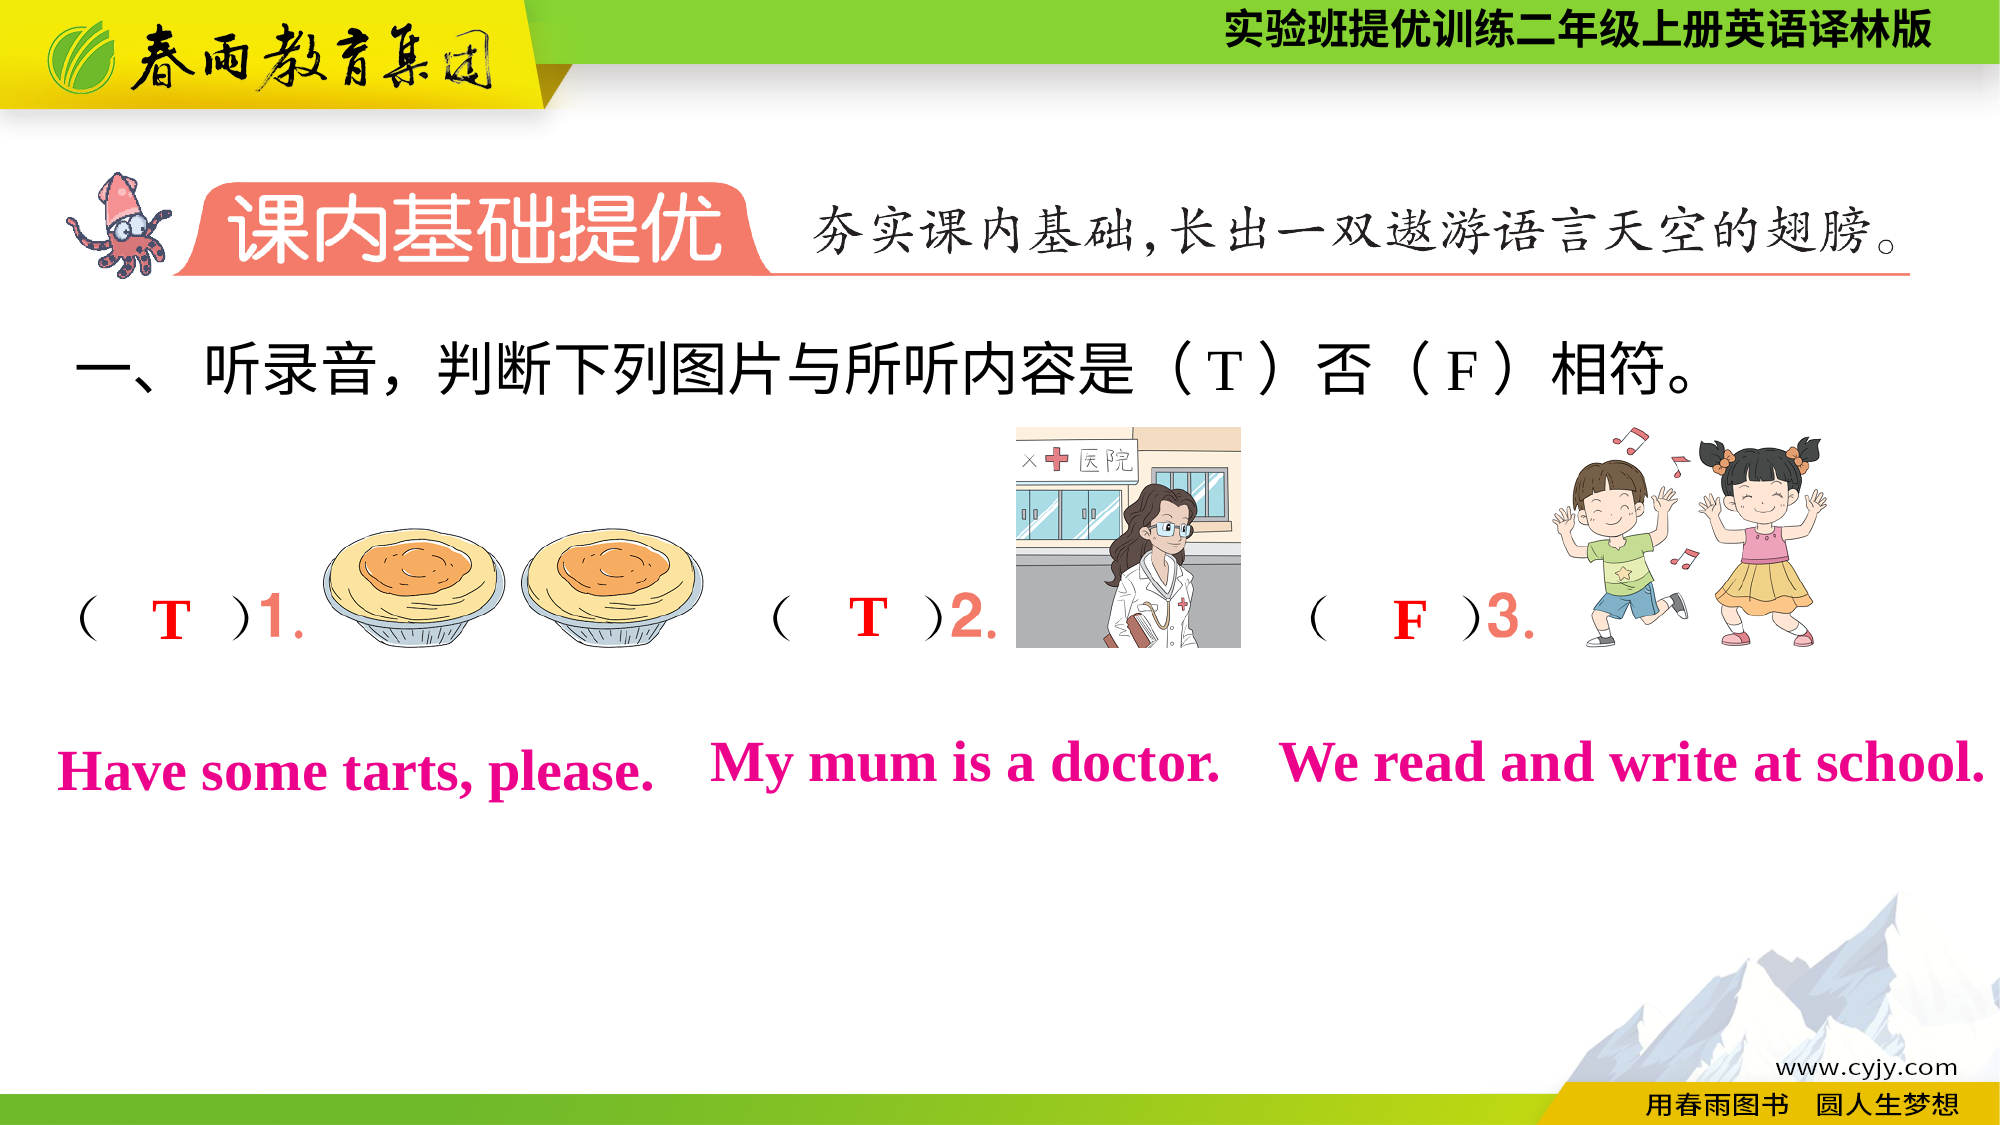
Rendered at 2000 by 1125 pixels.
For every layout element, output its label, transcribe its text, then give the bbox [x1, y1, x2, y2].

text_box My mum is a doctor. [680, 716, 1263, 801]
list 一、 听录音，判断下列图片与所听内容是（T）否（F）相符。 [59, 289, 1944, 398]
text_box Have some tarts, please. [42, 693, 712, 810]
picture [0, 0, 2000, 1125]
text_box We read and write at school. [1263, 716, 2000, 801]
